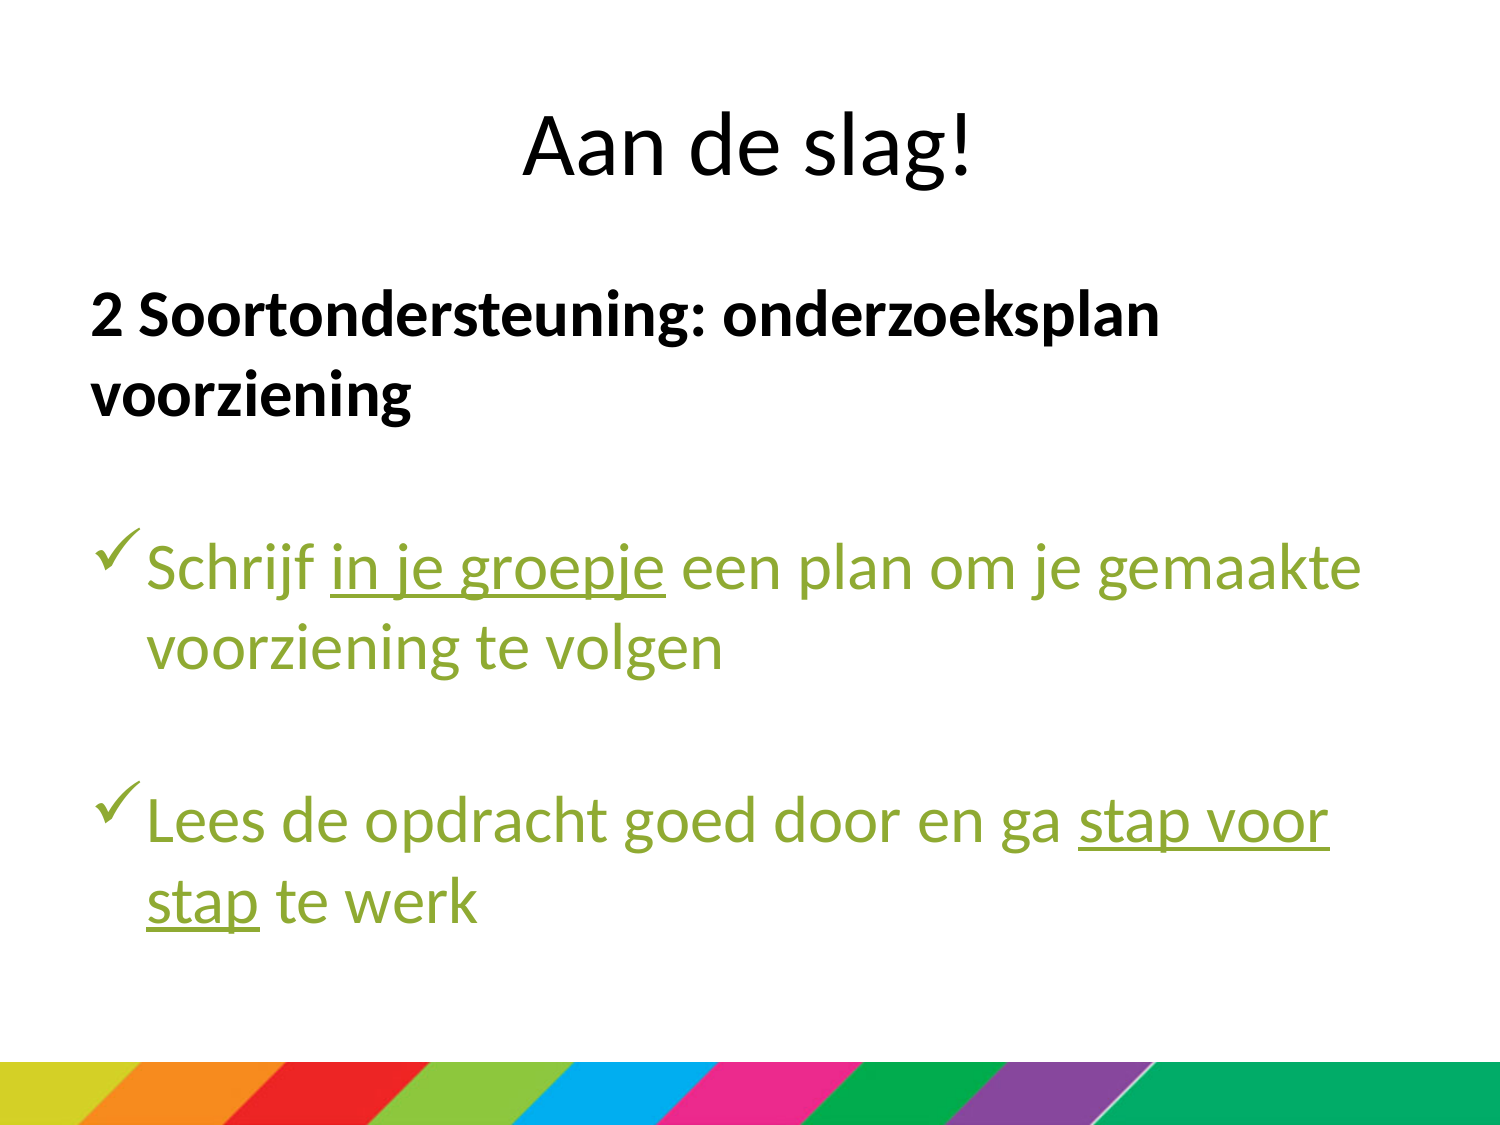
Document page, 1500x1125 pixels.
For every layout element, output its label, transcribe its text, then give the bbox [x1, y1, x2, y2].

picture [0, 1062, 574, 1125]
picture [656, 1062, 1500, 1125]
title Aan de slag! [75, 45, 1425, 233]
list 2 Soortondersteuning: onderzoeksplan voorziening Schrijf in je groepje een plan om je gemaakte voorziening te volgen Lees de opdracht goed door en ga stap voor stap te werk [75, 262, 1425, 1000]
